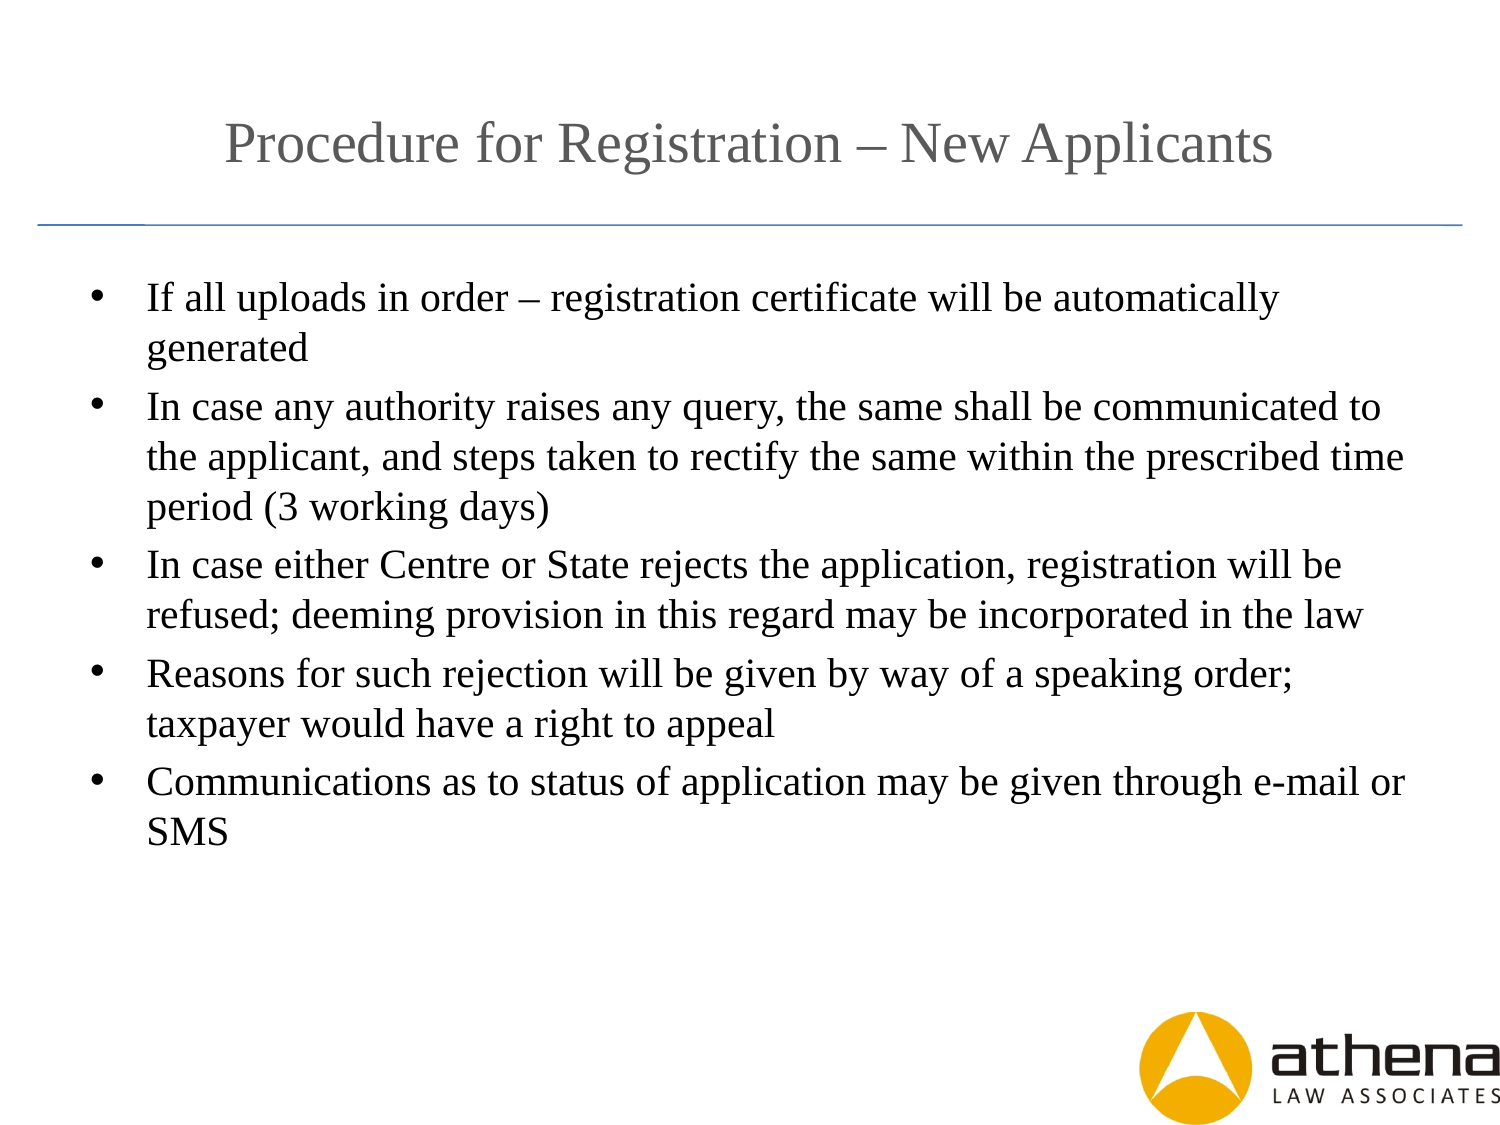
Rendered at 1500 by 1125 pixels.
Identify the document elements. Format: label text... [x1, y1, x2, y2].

list If all uploads in order – registration certificate will be automatically generated In case any authority raises any query, the same shall be communicated to the applicant, and steps taken to rectify the same within the prescribed time period (3 working days) In case either Centre or State rejects the application, registration will be refused; deeming provision in this regard may be incorporated in the law Reasons for such rejection will be given by way of a speaking order; taxpayer would have a right to appeal Communications as to status of application may be given through e-mail or SMS [75, 262, 1425, 1005]
title Procedure for Registration – New Applicants [75, 45, 1425, 233]
picture [1139, 1012, 1500, 1125]
